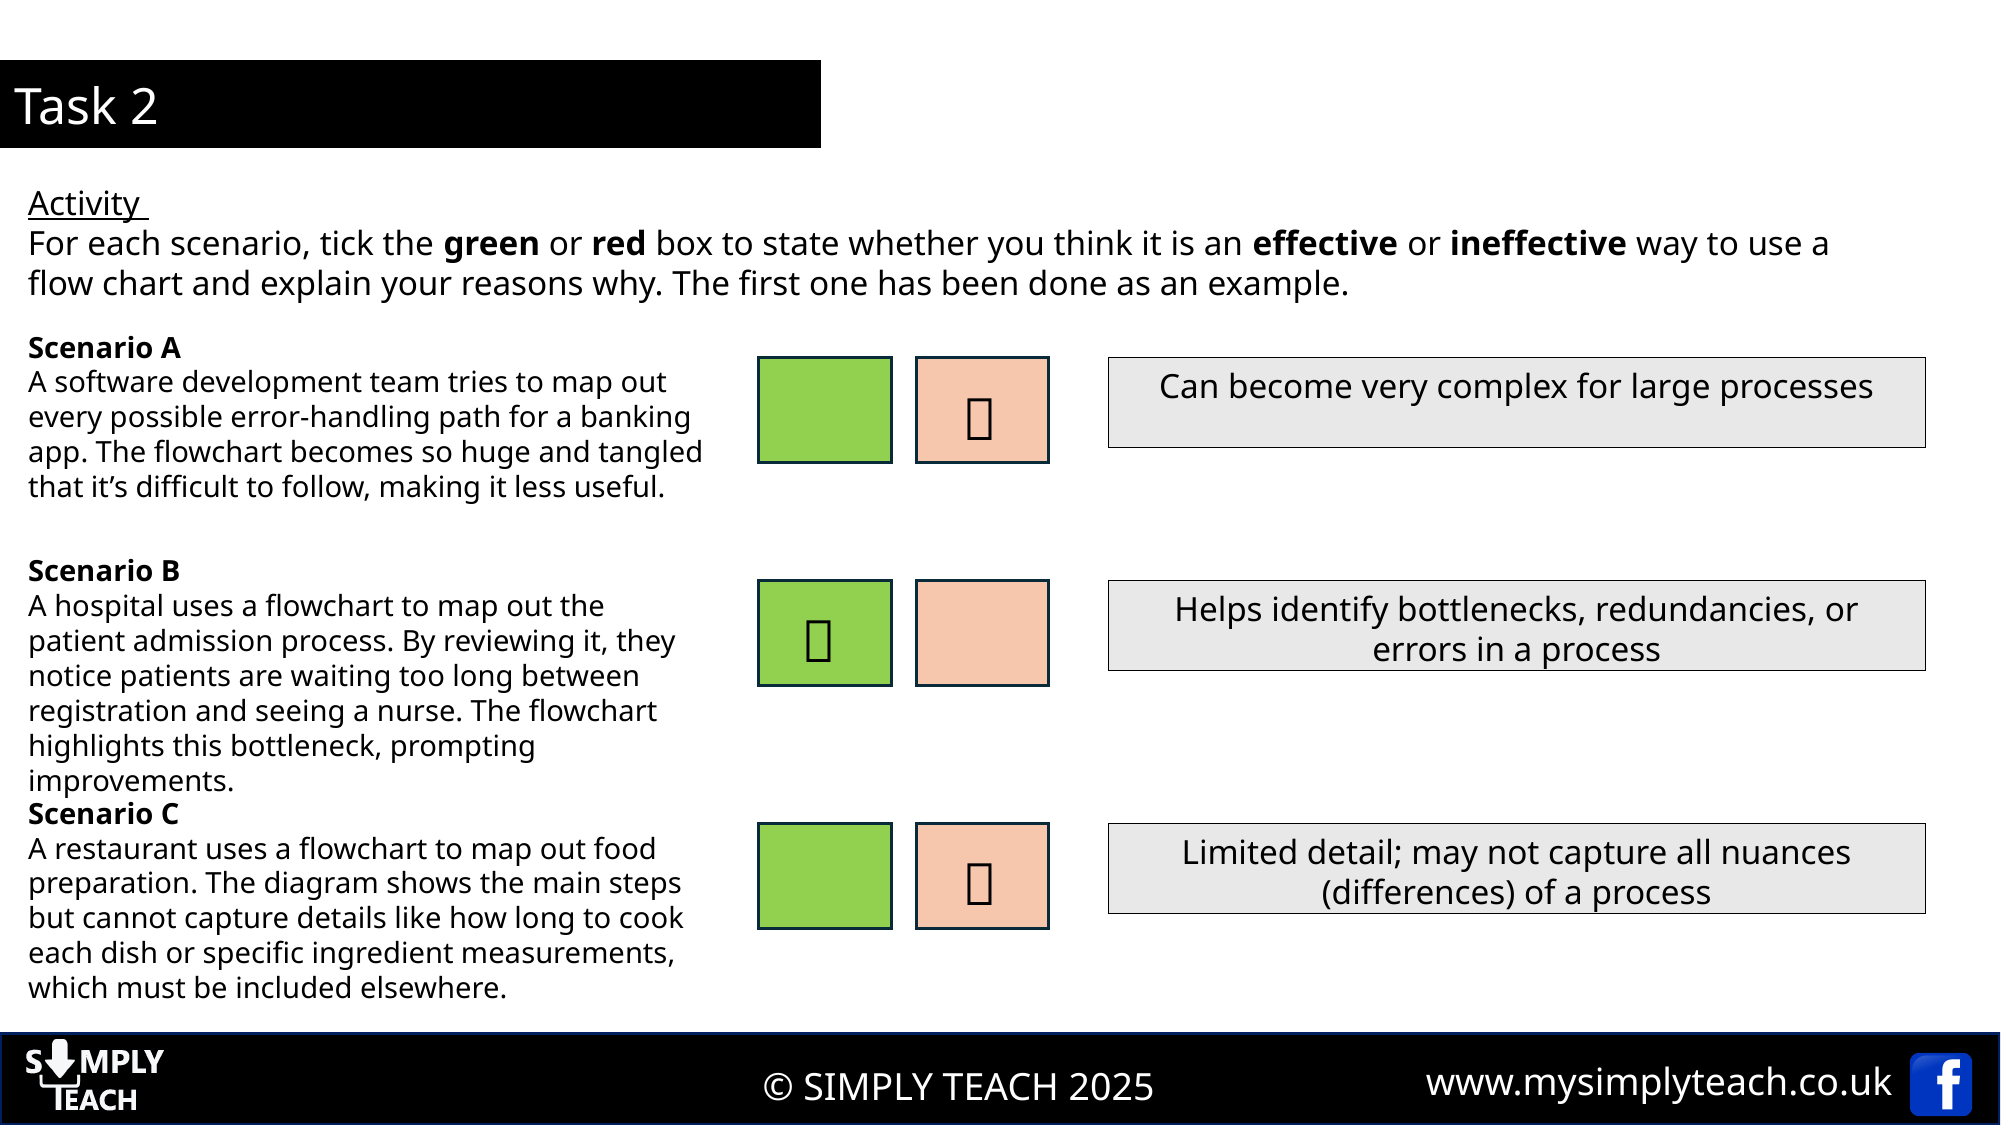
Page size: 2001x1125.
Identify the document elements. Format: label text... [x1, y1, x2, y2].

text_box [915, 822, 1050, 930]
text_box Limited detail; may not capture all nuances (differences) of a process [1107, 822, 1927, 915]
text_box Scenario B A hospital uses a flowchart to map out the patient admission process. By reviewing it, they notice patients are waiting too long between registration and seeing a nurse. The flowchart highlights this bottleneck, prompting improvements. [13, 544, 721, 787]
text_box [915, 356, 1050, 464]
text_box Scenario C A restaurant uses a flowchart to map out food preparation. The diagram shows the main steps but cannot capture details like how long to cook each dish or specific ingredient measurements, which must be included elsewhere. [13, 787, 721, 1013]
picture [1907, 1050, 1975, 1119]
text_box [757, 822, 893, 930]
text_box [757, 579, 893, 687]
text_box Helps identify bottlenecks, redundancies, or errors in a process [1107, 579, 1927, 672]
text_box  [786, 596, 857, 682]
text_box [915, 579, 1050, 687]
text_box  [947, 374, 1018, 460]
text_box Scenario A A software development team tries to map out every possible error-handling path for a banking app. The flowchart becomes so huge and tangled that it’s difficult to follow, making it less useful. [13, 321, 721, 512]
text_box Task 2 [0, 60, 821, 148]
picture [15, 1033, 182, 1122]
text_box Activity For each scenario, tick the green or red box to state whether you think it is an effective or ineffective way to use a flow chart and explain your reasons why. The first one has been done as an example. [13, 174, 1895, 310]
text_box Can become very complex for large processes [1107, 356, 1927, 449]
text_box  [947, 839, 1018, 925]
text_box [757, 356, 893, 464]
